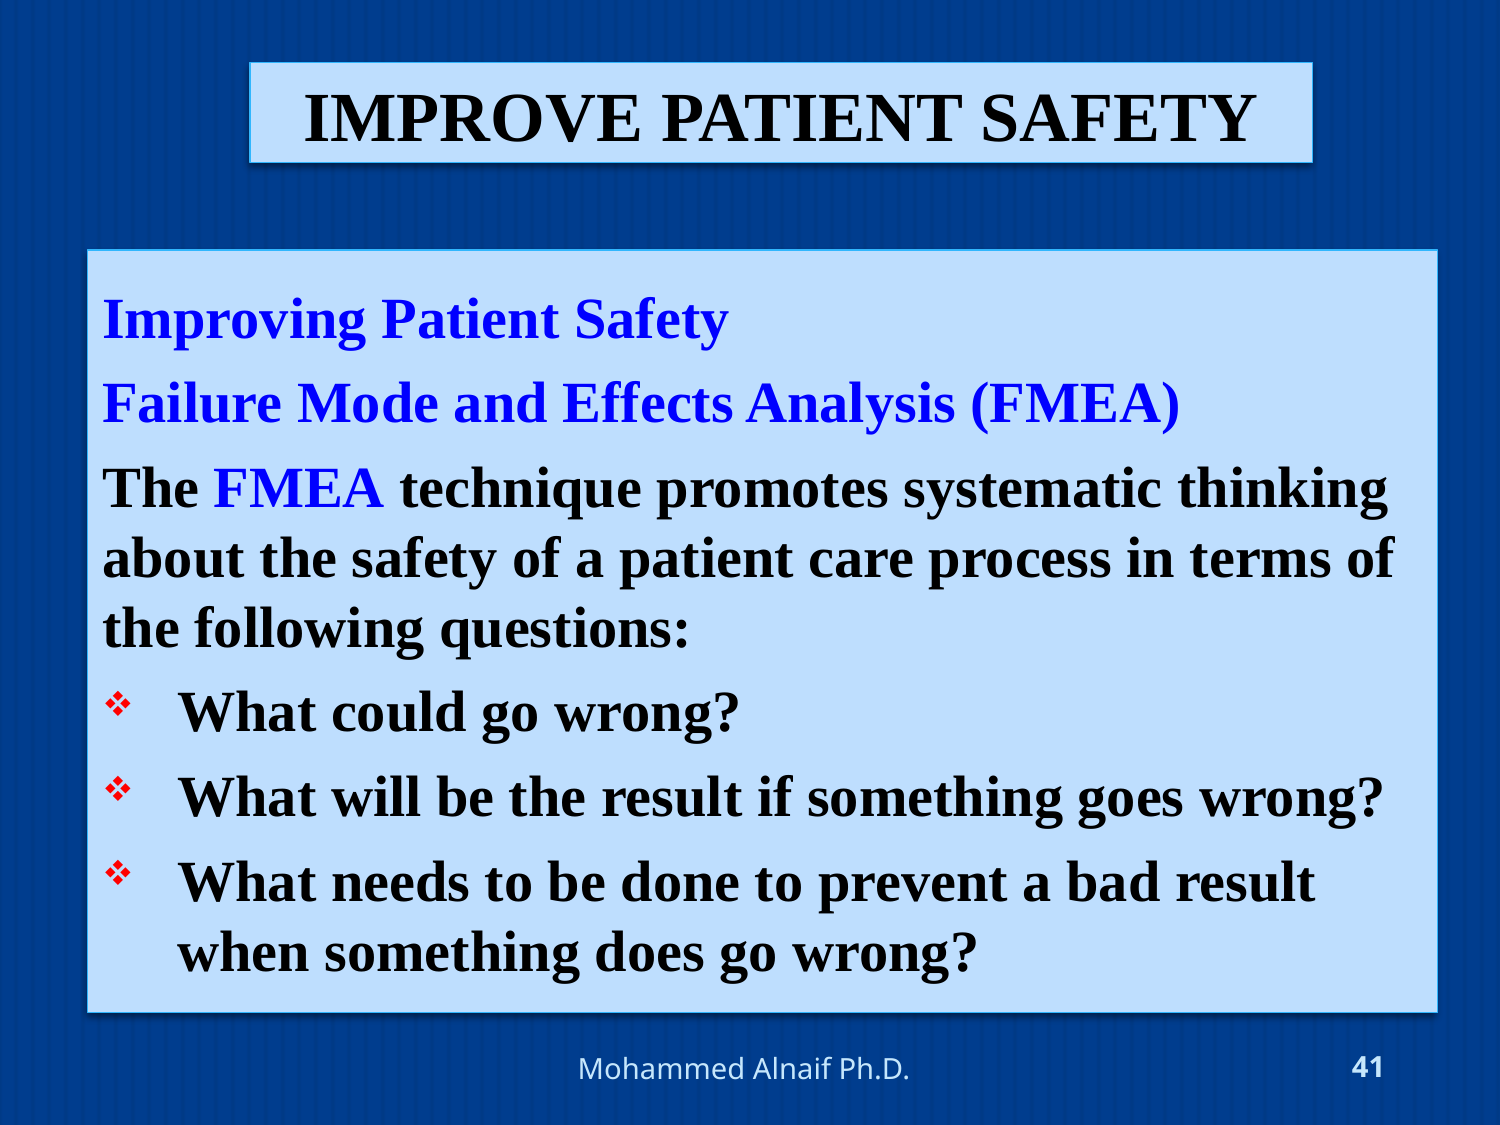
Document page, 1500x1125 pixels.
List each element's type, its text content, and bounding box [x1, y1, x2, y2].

slide_number 41 [1299, 1037, 1438, 1100]
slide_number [12, 995, 350, 1108]
subtitle Improving Patient Safety Failure Mode and Effects Analysis (FMEA) The FMEA technique promotes systematic thinking about the safety of a patient care process in terms of the following questions: What could go wrong? What will be the result if something goes wrong? What needs to be done to prevent a bad result when something does go wrong? [87, 249, 1438, 1013]
title improve patient safety [249, 62, 1313, 163]
footer Mohammed Alnaif Ph.D. [525, 1037, 925, 1098]
